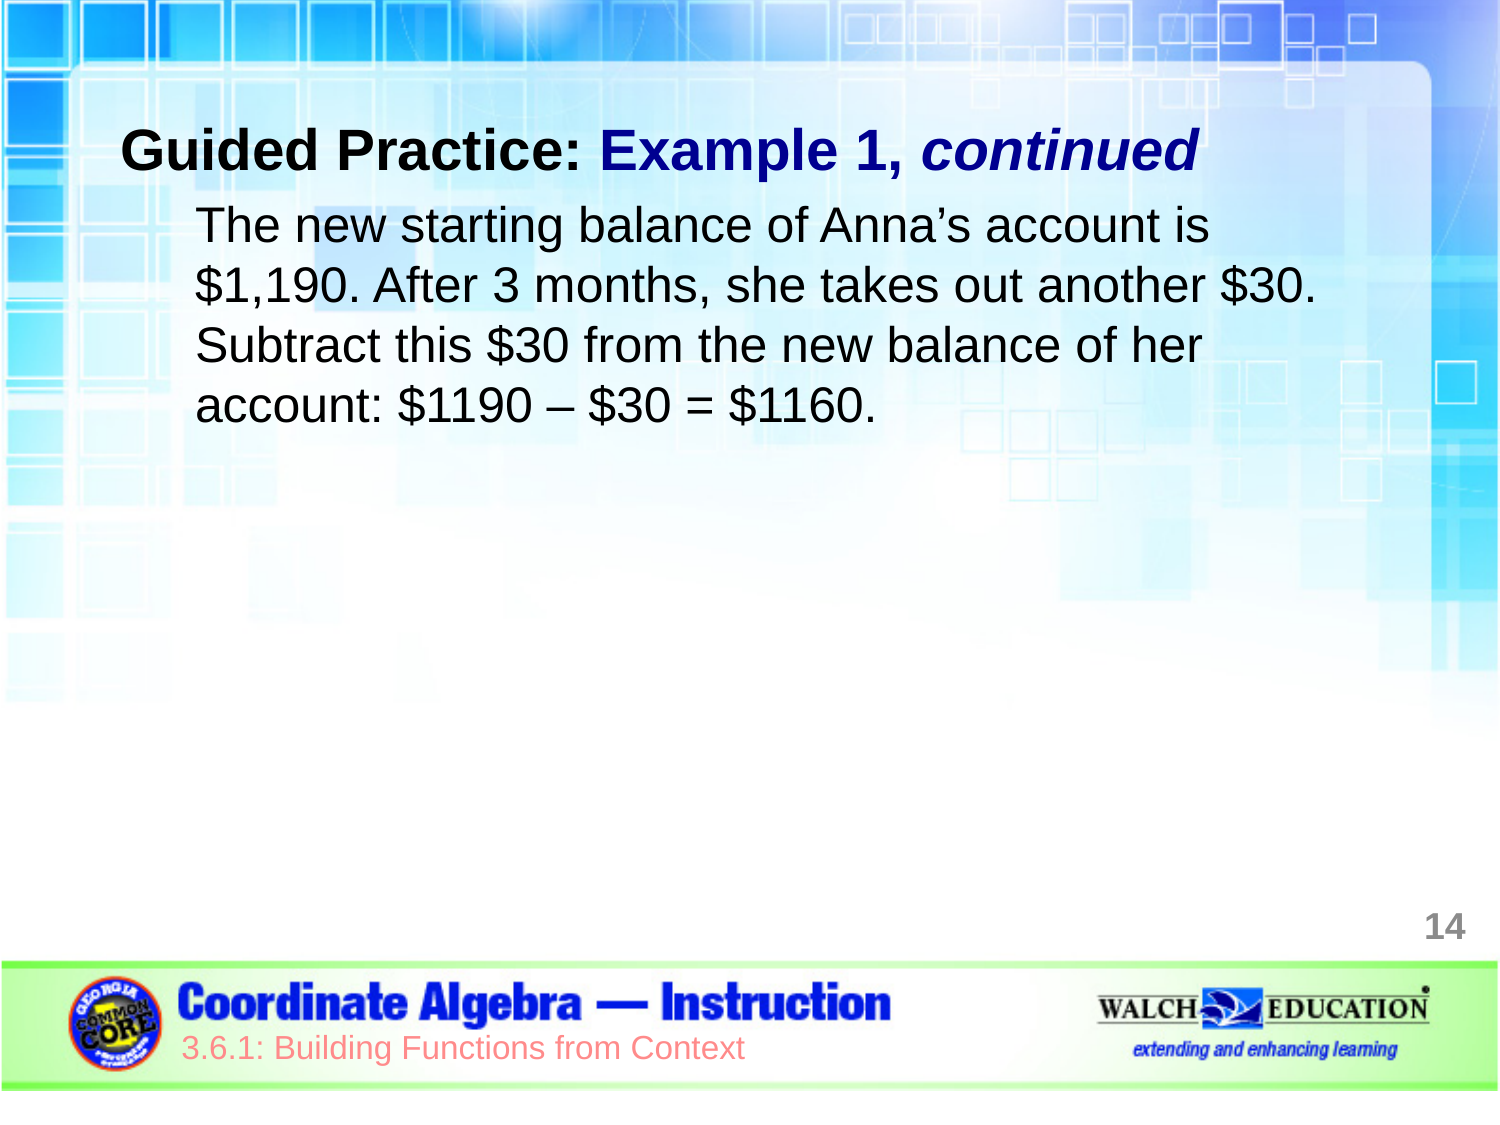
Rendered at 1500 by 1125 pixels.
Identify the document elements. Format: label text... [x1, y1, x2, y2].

picture [1, 0, 1500, 1091]
subtitle Guided Practice: Example 1, continued The new starting balance of Anna’s account is $1,190. After 3 months, she takes out another $30. Subtract this $30 from the new balance of her account: $1190 – $30 = $1160. [105, 105, 1394, 925]
footer 3.6.1: Building Functions from Context [166, 1024, 1080, 1069]
slide_number 14 [1361, 901, 1481, 949]
